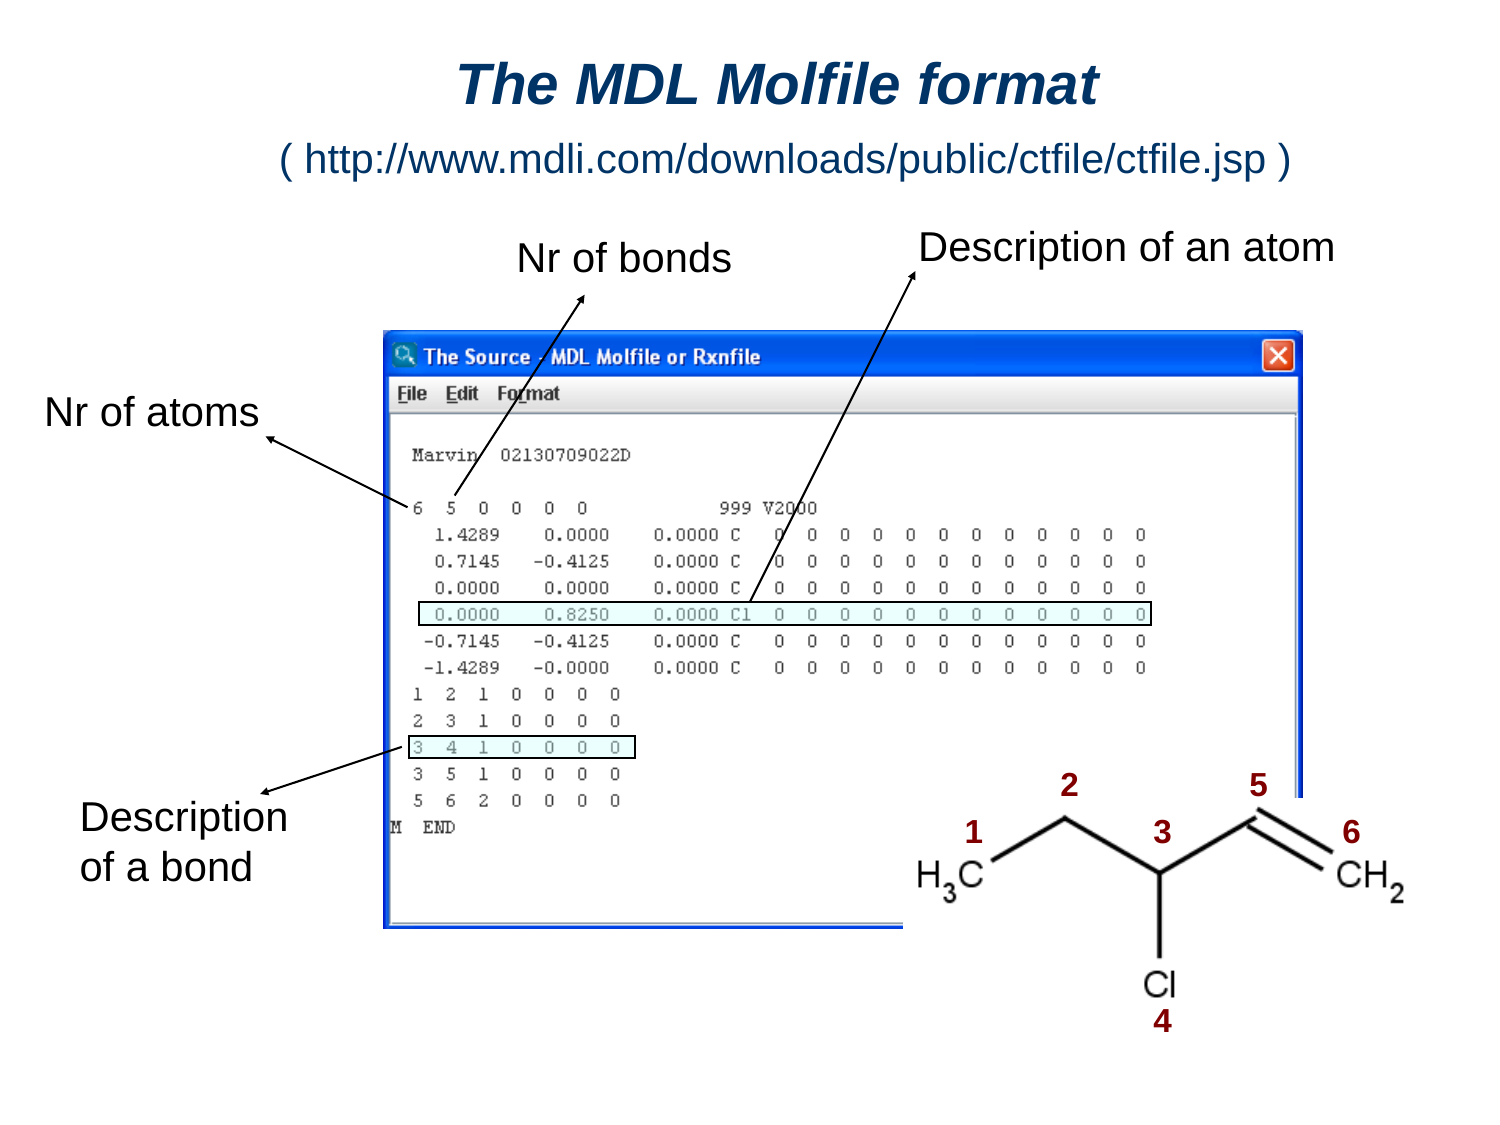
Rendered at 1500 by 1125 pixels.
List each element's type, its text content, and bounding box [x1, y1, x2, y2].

picture [383, 329, 1303, 929]
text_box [903, 755, 1424, 1048]
text_box Nr of bonds [501, 223, 748, 289]
text_box Description of an atom [903, 212, 1351, 277]
text_box Description of a bond [64, 781, 349, 897]
text_box [562, 294, 585, 328]
text_box Nr of atoms [29, 377, 275, 443]
text_box The MDL Molfile format ( http://www.mdli.com/downloads/public/ctfile/ctfile.jsp ) [112, 47, 1459, 191]
text_box [886, 277, 916, 328]
